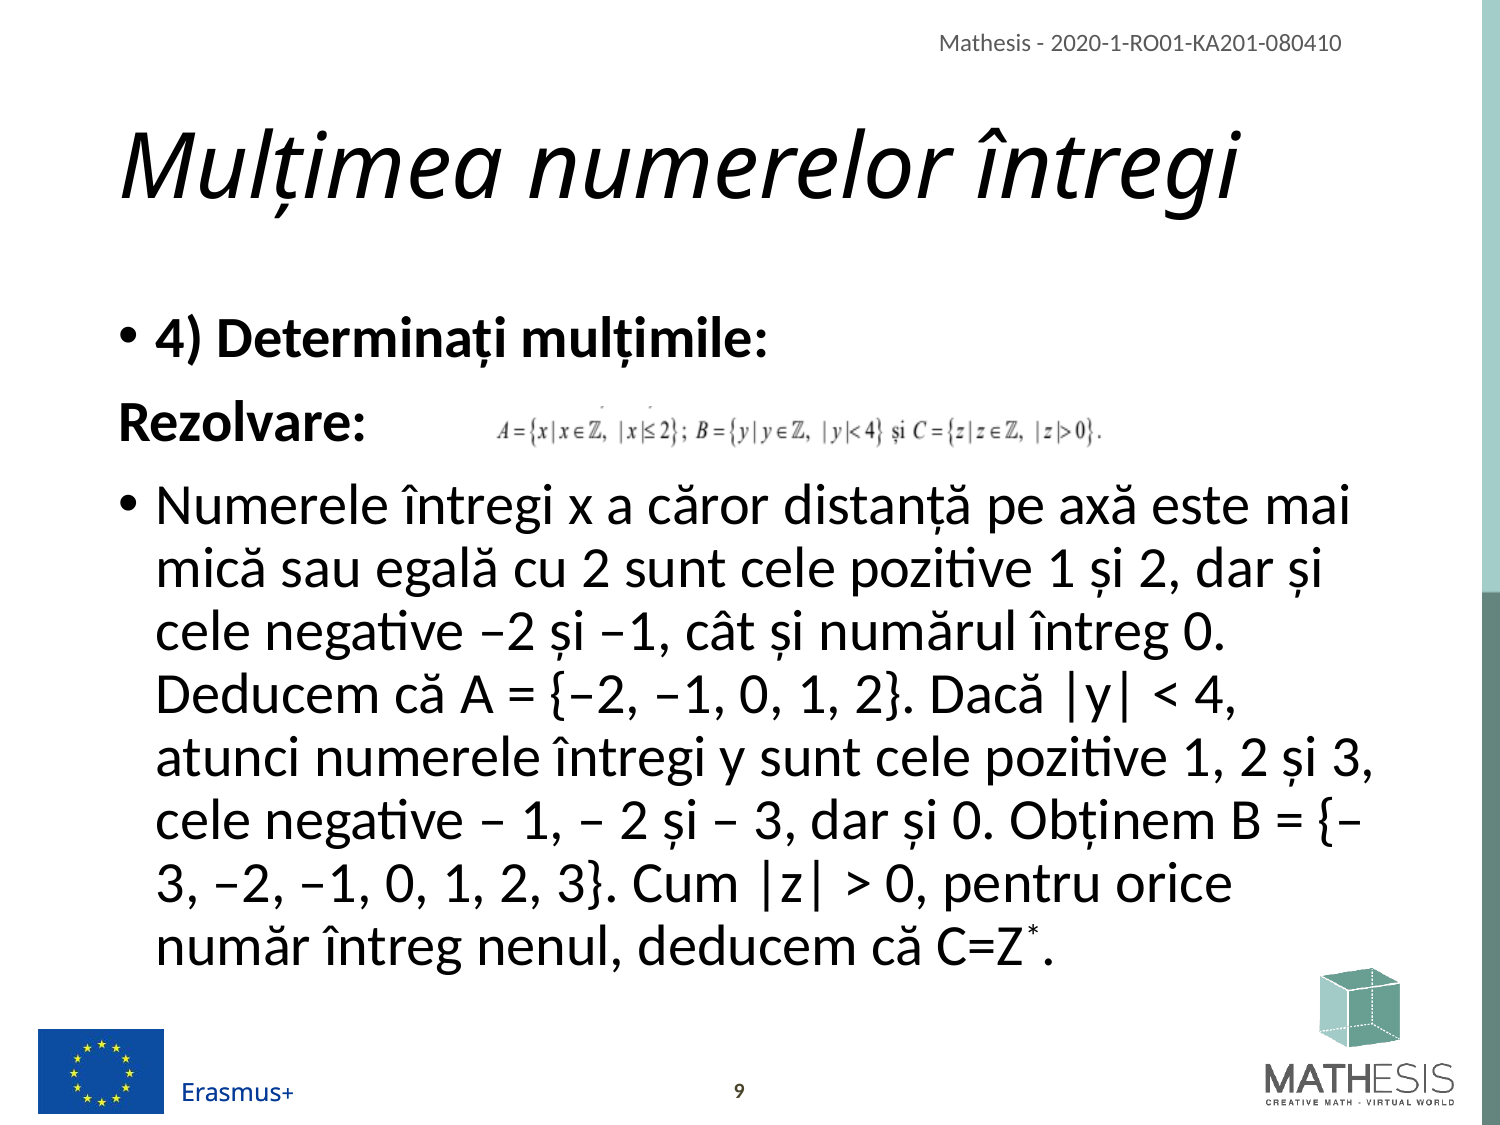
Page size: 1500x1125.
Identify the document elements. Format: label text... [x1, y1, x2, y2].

picture [484, 406, 1117, 454]
title Mulțimea numerelor întregi [103, 59, 1397, 278]
picture [38, 1029, 164, 1114]
list 4) Determinați mulțimile: Rezolvare: Numerele întregi x a căror distanță pe axă este mai mică sau egală cu 2 sunt cele pozitive 1 și 2, dar și cele negative –2 și –1, cât și numărul întreg 0. Deducem că A = {–2, –1, 0, 1, 2}. Dacă |y| < 4, atunci numerele întregi y sunt cele pozitive 1, 2 și 3, cele negative – 1, – 2 și – 3, dar și 0. Obținem B = {–3, –2, –1, 0, 1, 2, 3}. Cum |z| > 0, pentru orice număr întreg nenul, deducem că C=Z*. [103, 299, 1397, 1014]
